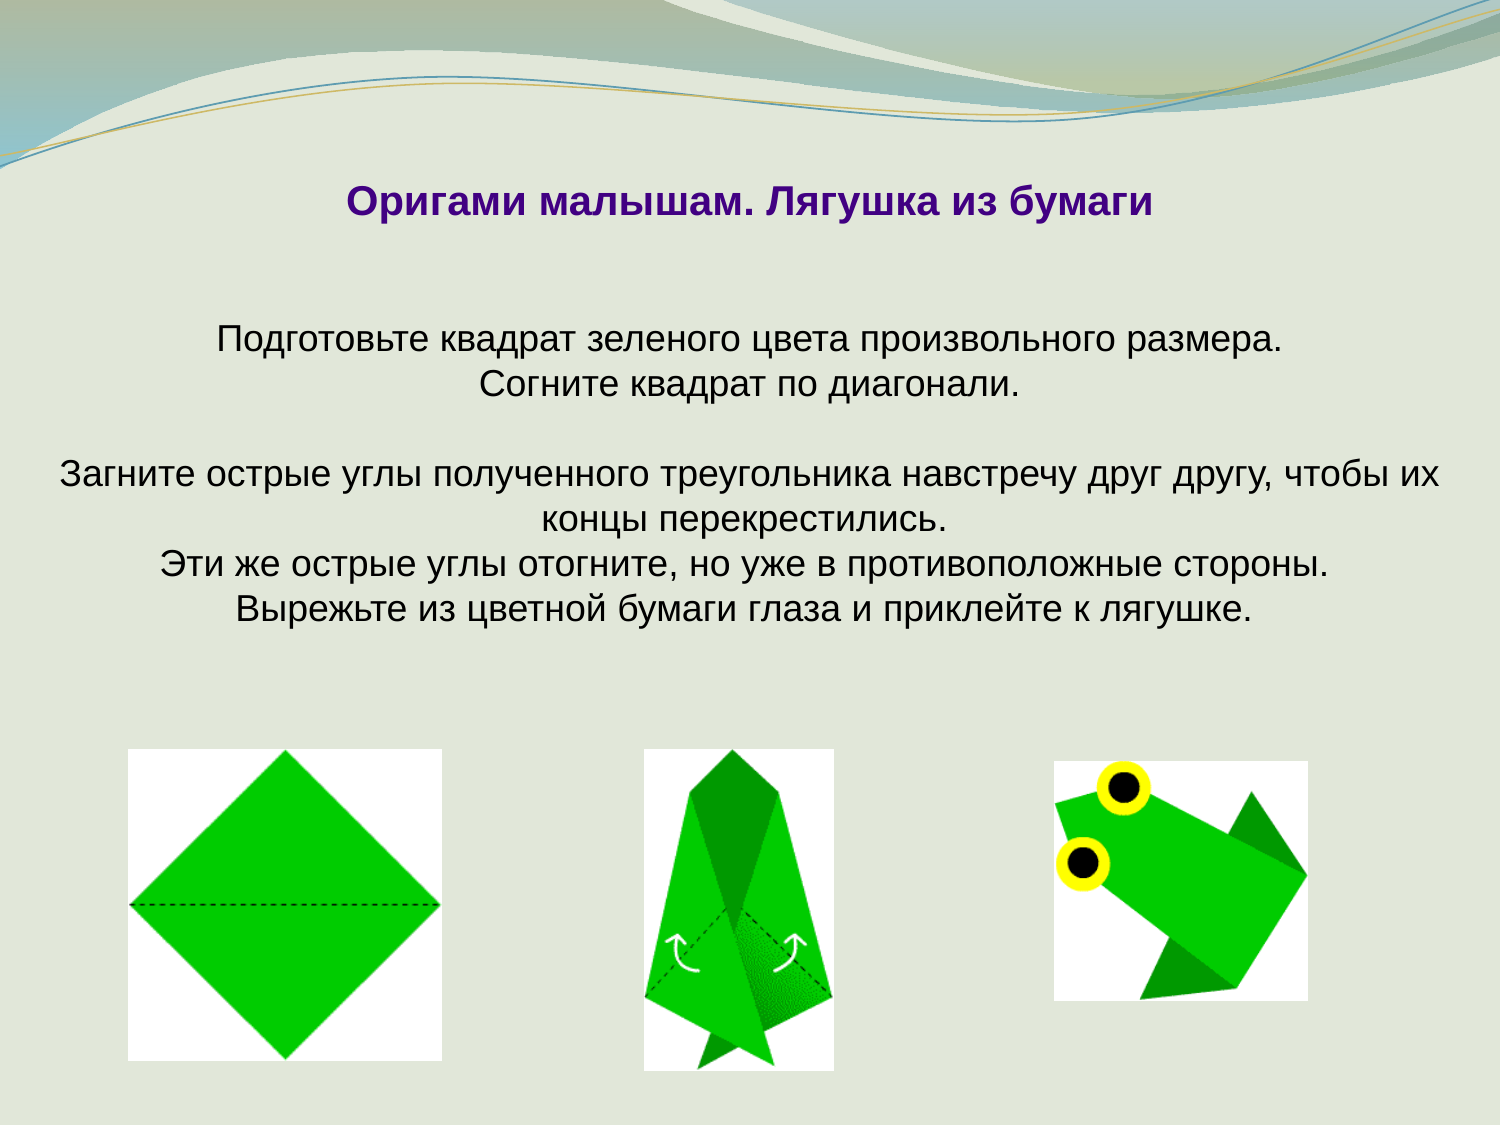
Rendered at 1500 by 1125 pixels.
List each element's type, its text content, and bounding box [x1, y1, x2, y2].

picture [644, 749, 834, 1071]
picture [1054, 761, 1308, 1001]
text_box Оригами малышам. Лягушка из бумаги Подготовьте квадрат зеленого цвета произвольного размера. Согните квадрат по диагонали. Загните острые углы полученного треугольника навстречу друг другу, чтобы их концы перекрестились. Эти же острые углы отогните, но уже в противоположные стороны. Вырежьте из цветной бумаги глаза и приклейте к лягушке. [0, 166, 1500, 682]
picture [128, 749, 442, 1062]
